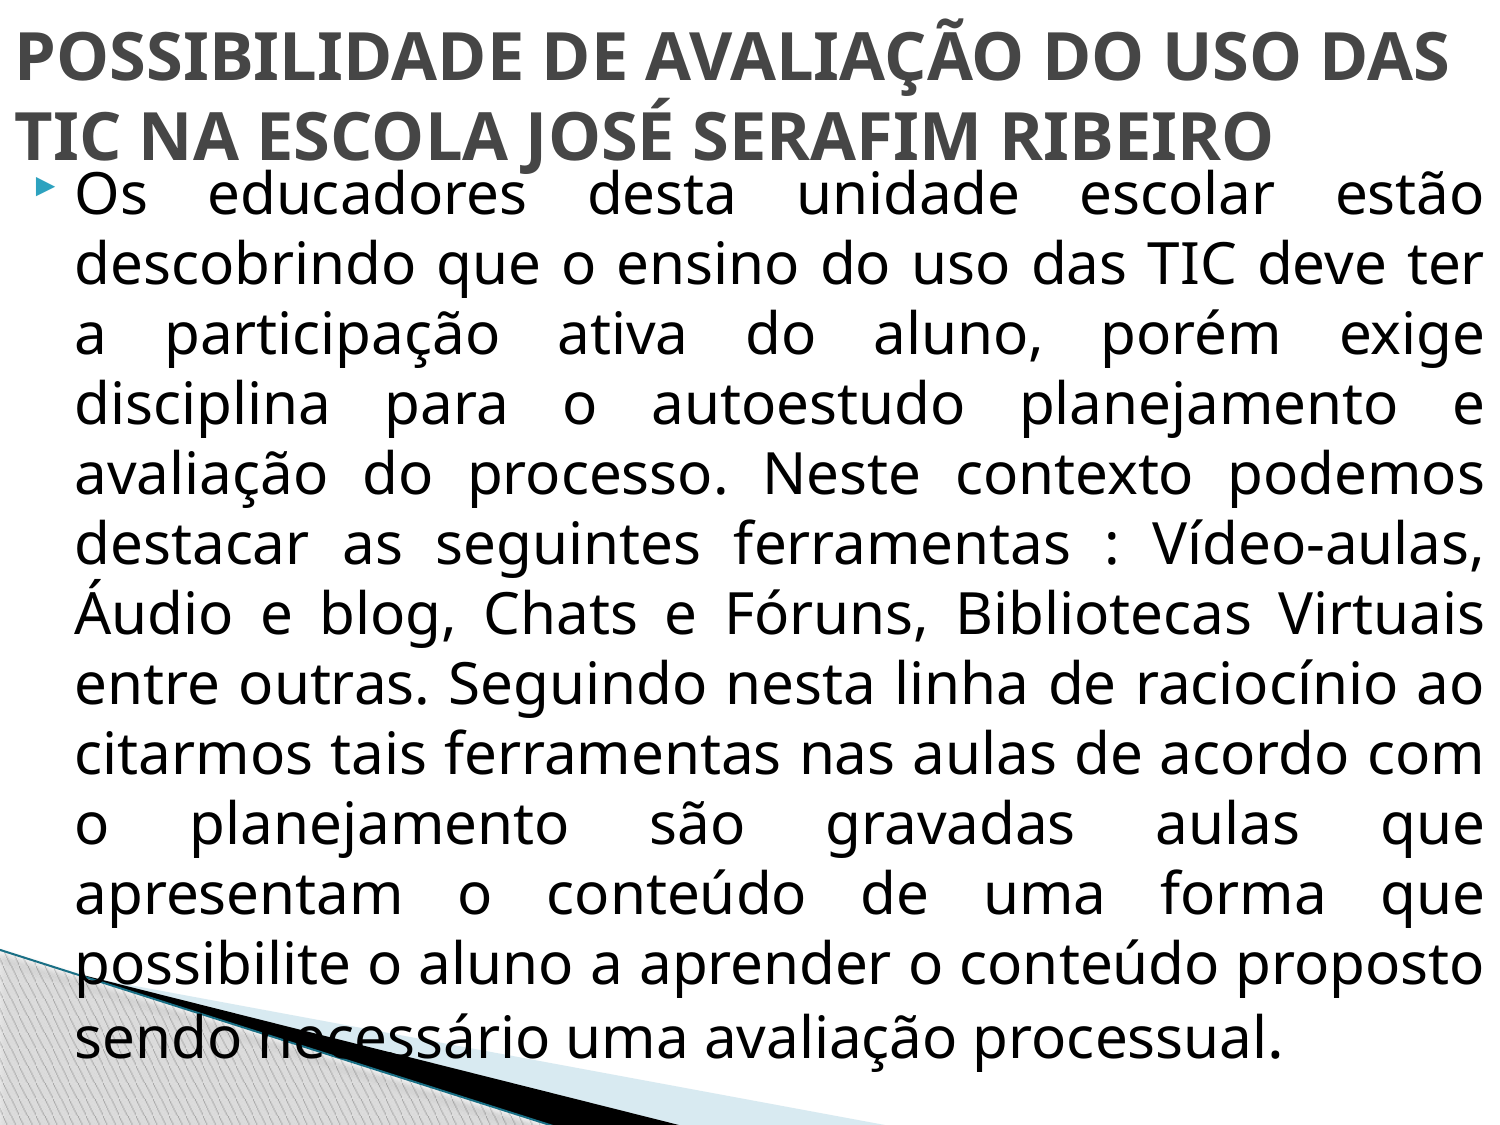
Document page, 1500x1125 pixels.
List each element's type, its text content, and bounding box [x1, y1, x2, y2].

list Os educadores desta unidade escolar estão descobrindo que o ensino do uso das TIC deve ter a participação ativa do aluno, porém exige disciplina para o autoestudo planejamento e avaliação do processo. Neste contexto podemos destacar as seguintes ferramentas : Vídeo-aulas, Áudio e blog, Chats e Fóruns, Bibliotecas Virtuais entre outras. Seguindo nesta linha de raciocínio ao citarmos tais ferramentas nas aulas de acordo com o planejamento são gravadas aulas que apresentam o conteúdo de uma forma que possibilite o aluno a aprender o conteúdo proposto sendo necessário uma avaliação processual. [0, 188, 1500, 1125]
title POSSIBILIDADE DE AVALIAÇÃO DO USO DAS TIC NA ESCOLA JOSÉ SERAFIM RIBEIRO [0, 0, 1500, 188]
